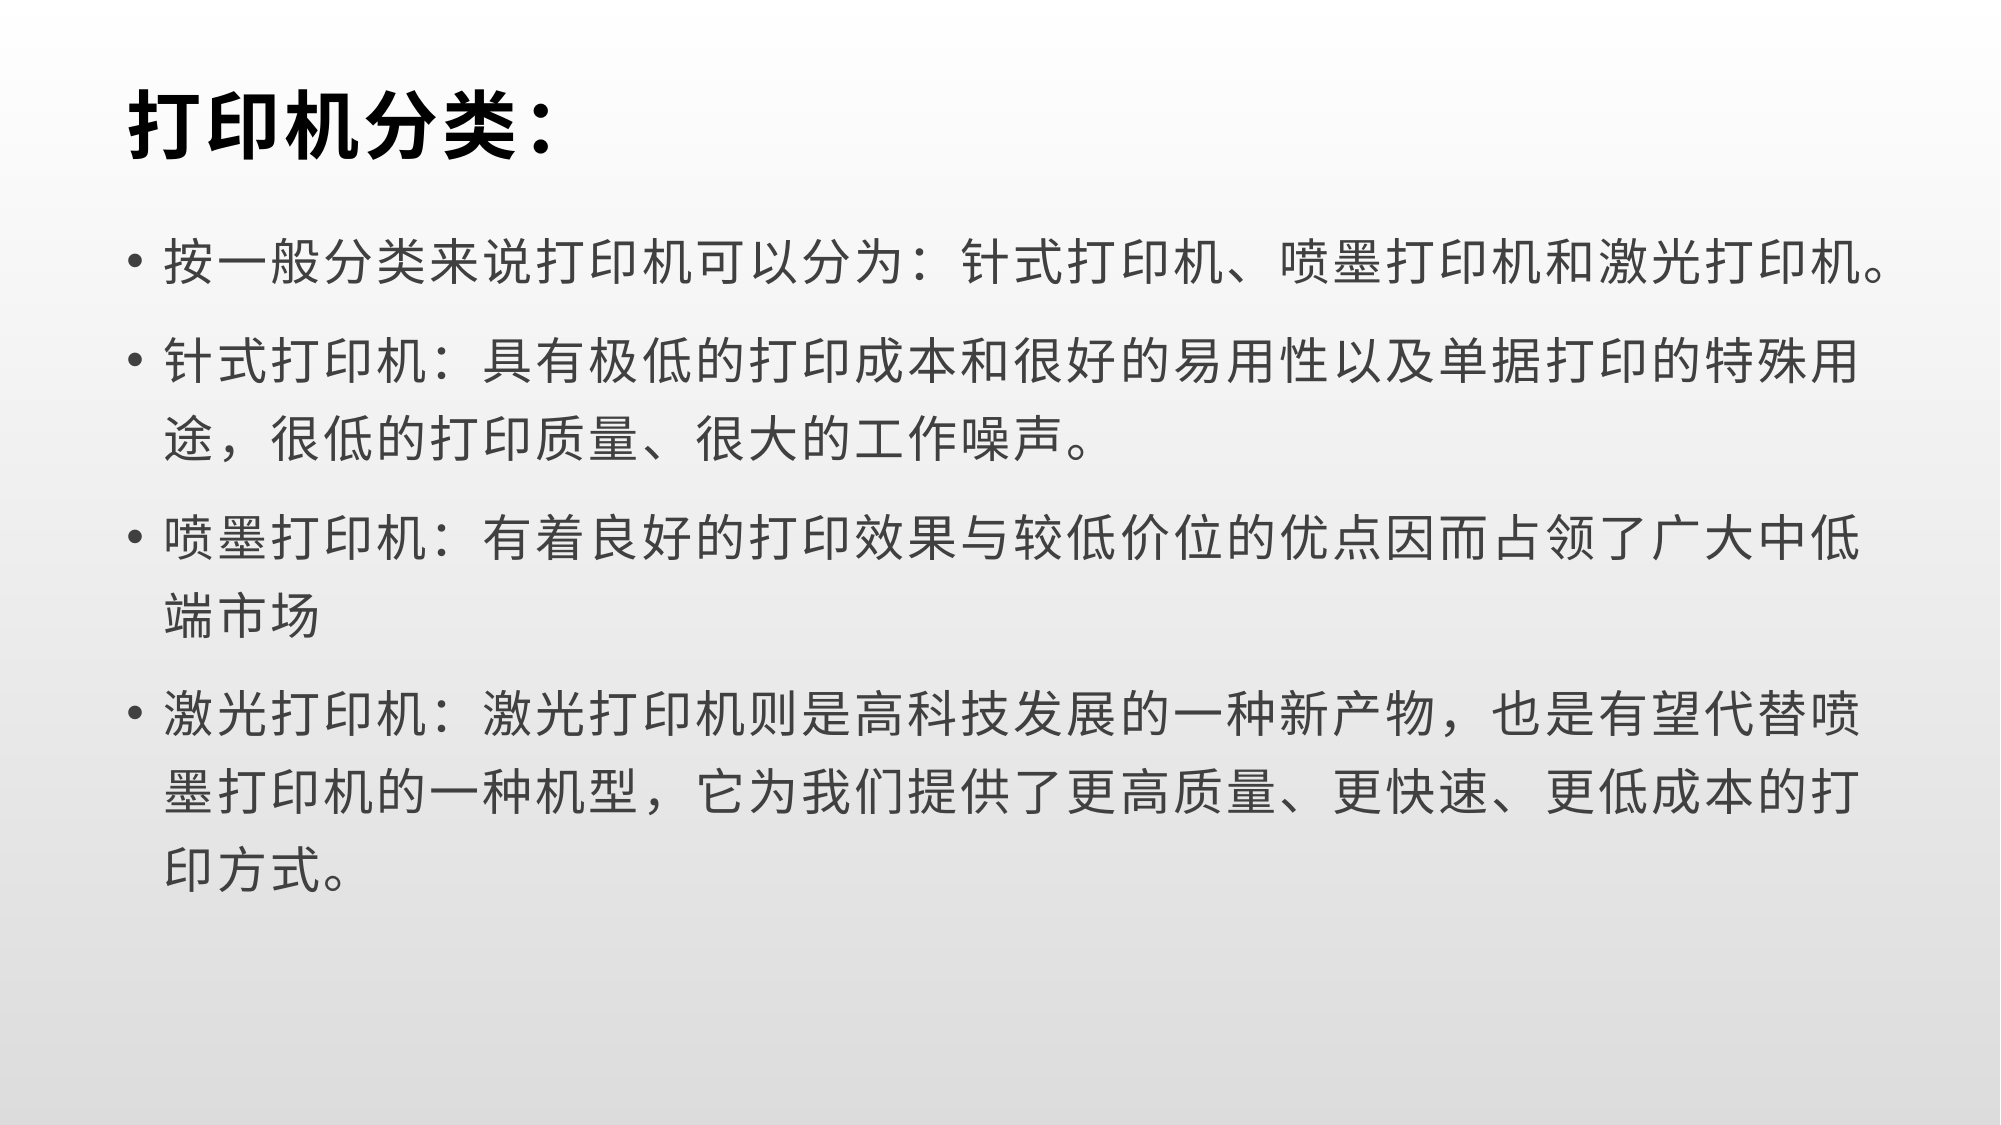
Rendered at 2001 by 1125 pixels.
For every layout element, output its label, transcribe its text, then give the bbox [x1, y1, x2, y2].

list 按一般分类来说打印机可以分为：针式打印机、喷墨打印机和激光打印机。 针式打印机：具有极低的打印成本和很好的易用性以及单据打印的特殊用途，很低的打印质量、很大的工作噪声。 喷墨打印机：有着良好的打印效果与较低价位的优点因而占领了广大中低端市场 激光打印机：激光打印机则是高科技发展的一种新产物，也是有望代替喷墨打印机的一种机型，它为我们提供了更高质量、更快速、更低成本的打印方式。 [109, 212, 1891, 1040]
title 打印机分类： [109, 70, 1891, 178]
